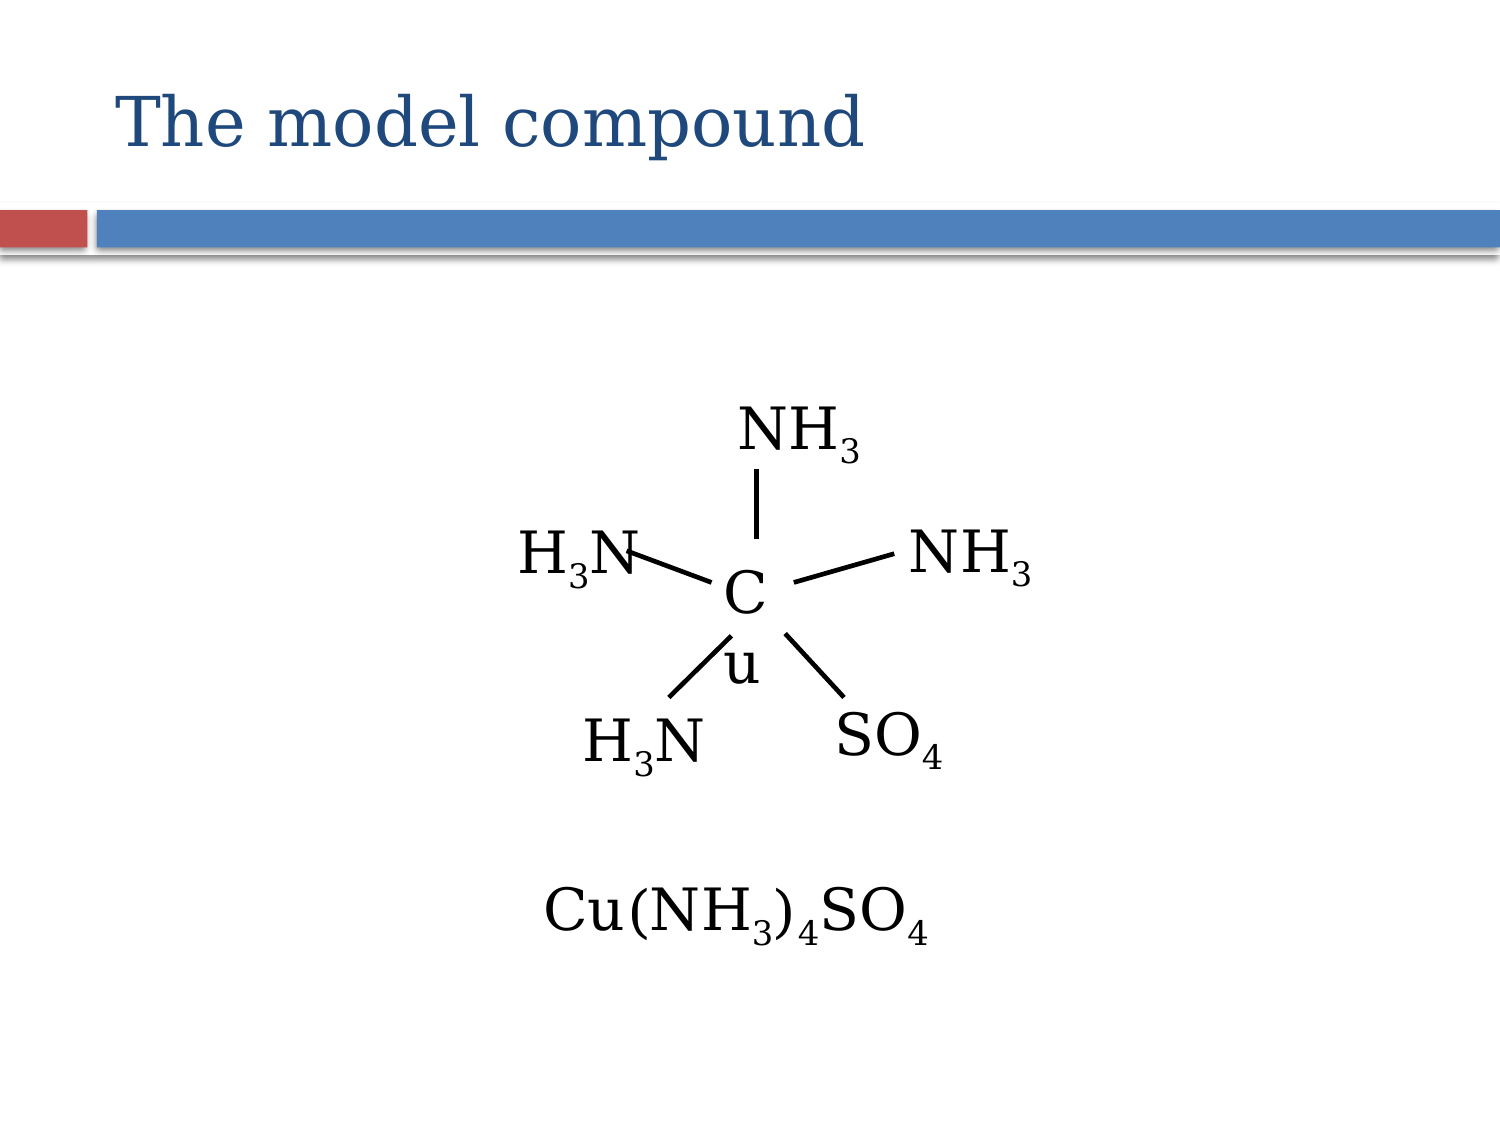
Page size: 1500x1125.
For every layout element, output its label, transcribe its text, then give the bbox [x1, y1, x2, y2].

list Cu(NH3)4SO4 [100, 262, 1438, 1000]
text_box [502, 383, 1066, 782]
title The model compound [100, 37, 1438, 200]
